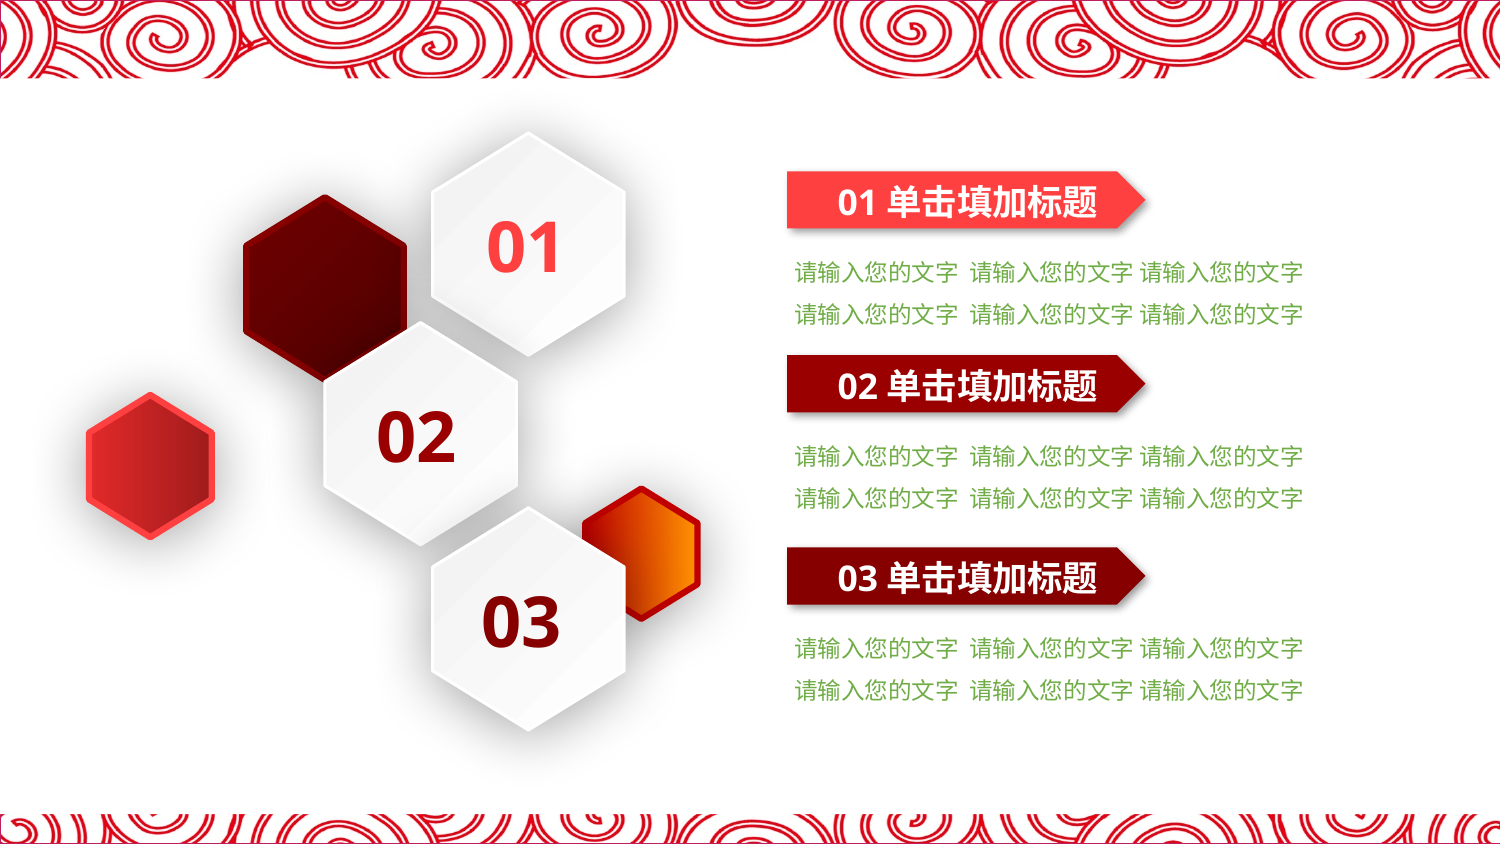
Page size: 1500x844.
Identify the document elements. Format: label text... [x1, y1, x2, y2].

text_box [787, 171, 1146, 229]
text_box 请输入您的文字 请输入您的文字 请输入您的文字 请输入您的文字 请输入您的文字 请输入您的文字 [783, 613, 1328, 710]
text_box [787, 547, 1146, 605]
text_box 请输入您的文字 请输入您的文字 请输入您的文字 请输入您的文字 请输入您的文字 请输入您的文字 [783, 237, 1328, 334]
text_box [246, 197, 393, 366]
picture [1, 815, 1500, 843]
text_box 请输入您的文字 请输入您的文字 请输入您的文字 请输入您的文字 请输入您的文字 请输入您的文字 [783, 421, 1328, 518]
text_box [88, 394, 212, 538]
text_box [432, 507, 625, 730]
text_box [324, 322, 517, 545]
text_box [611, 488, 698, 605]
picture [1, 1, 1500, 78]
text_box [432, 133, 625, 356]
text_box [787, 355, 1146, 413]
